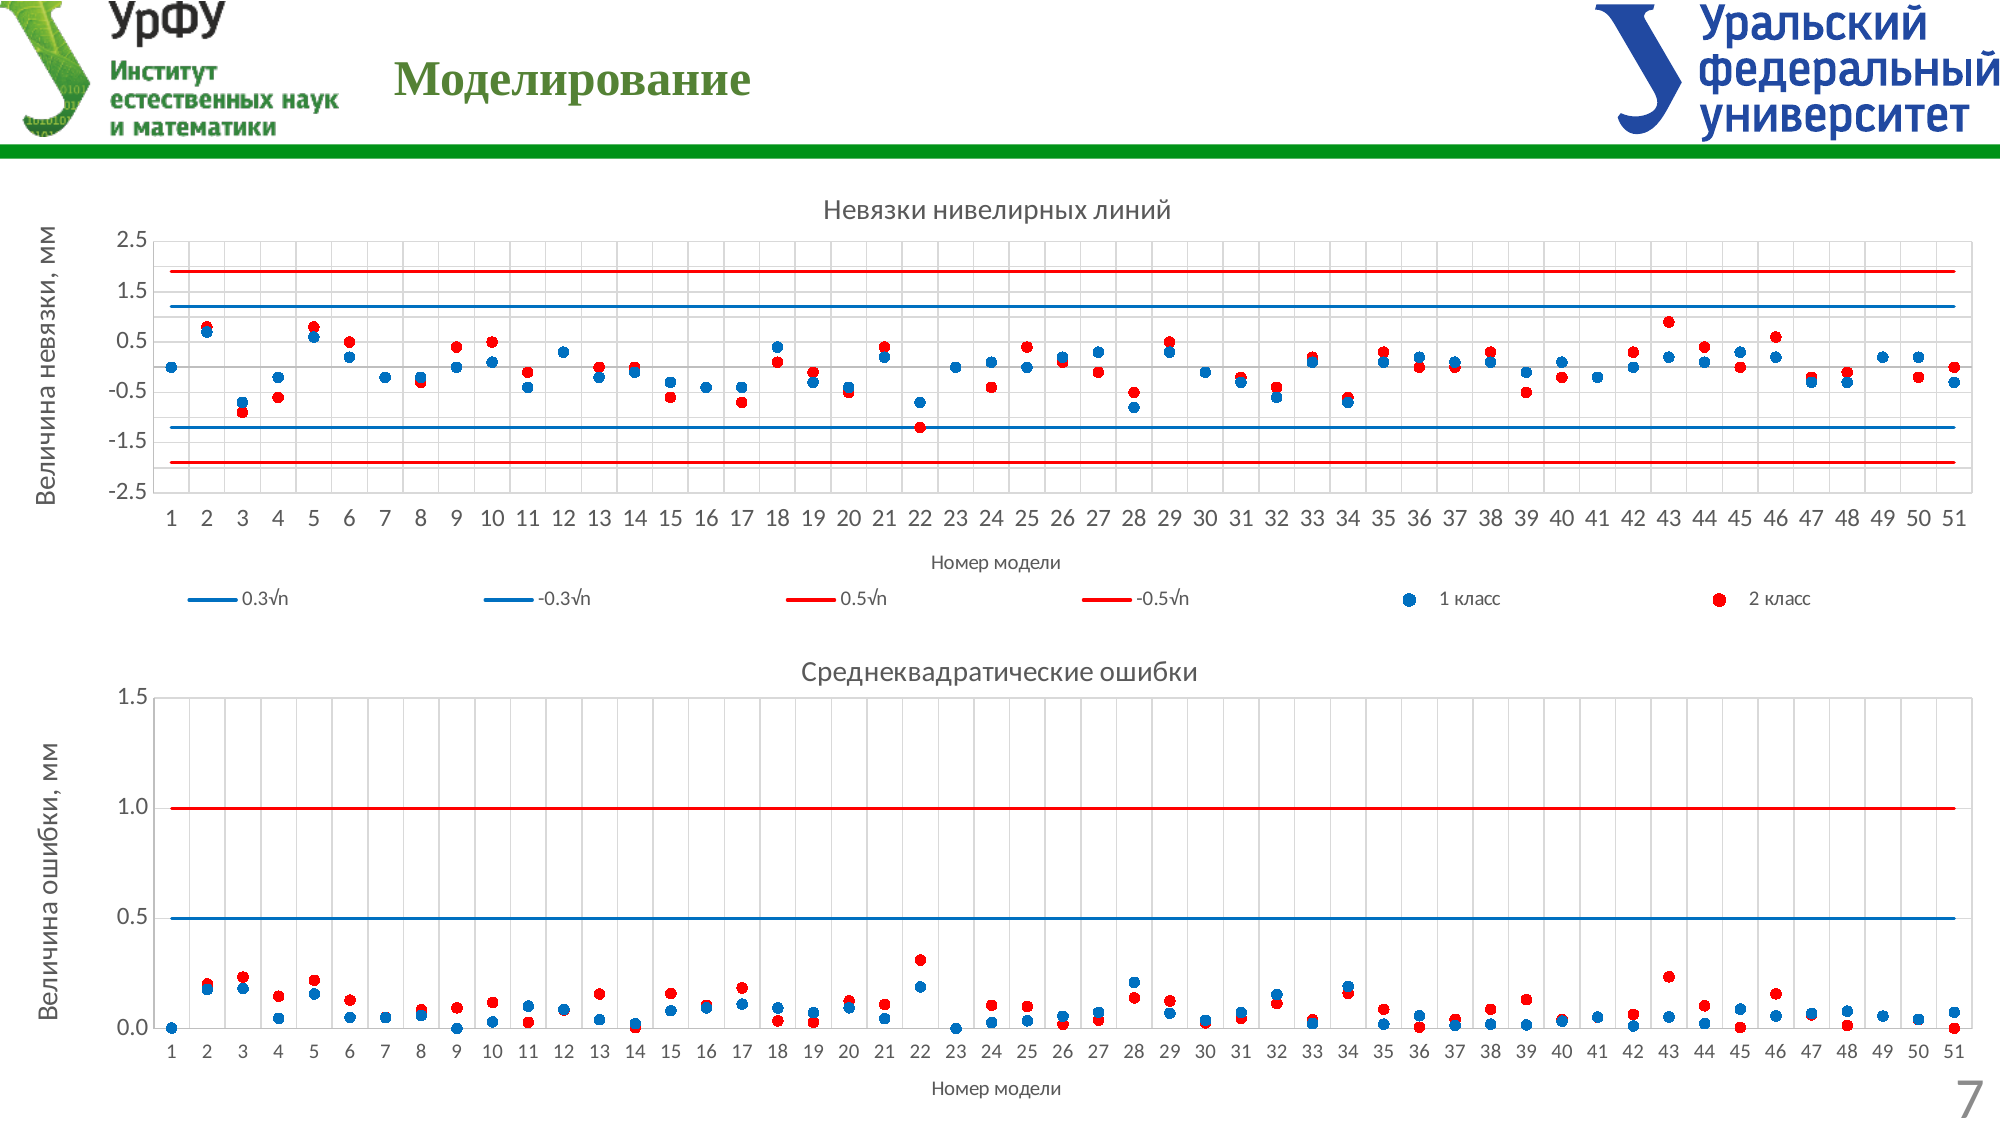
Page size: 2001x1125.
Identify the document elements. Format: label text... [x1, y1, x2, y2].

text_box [1592, 1, 2000, 145]
picture [0, 1, 339, 137]
text_box [0, 143, 2000, 160]
text_box Моделирование [378, 37, 1355, 113]
chart [0, 167, 2000, 1125]
